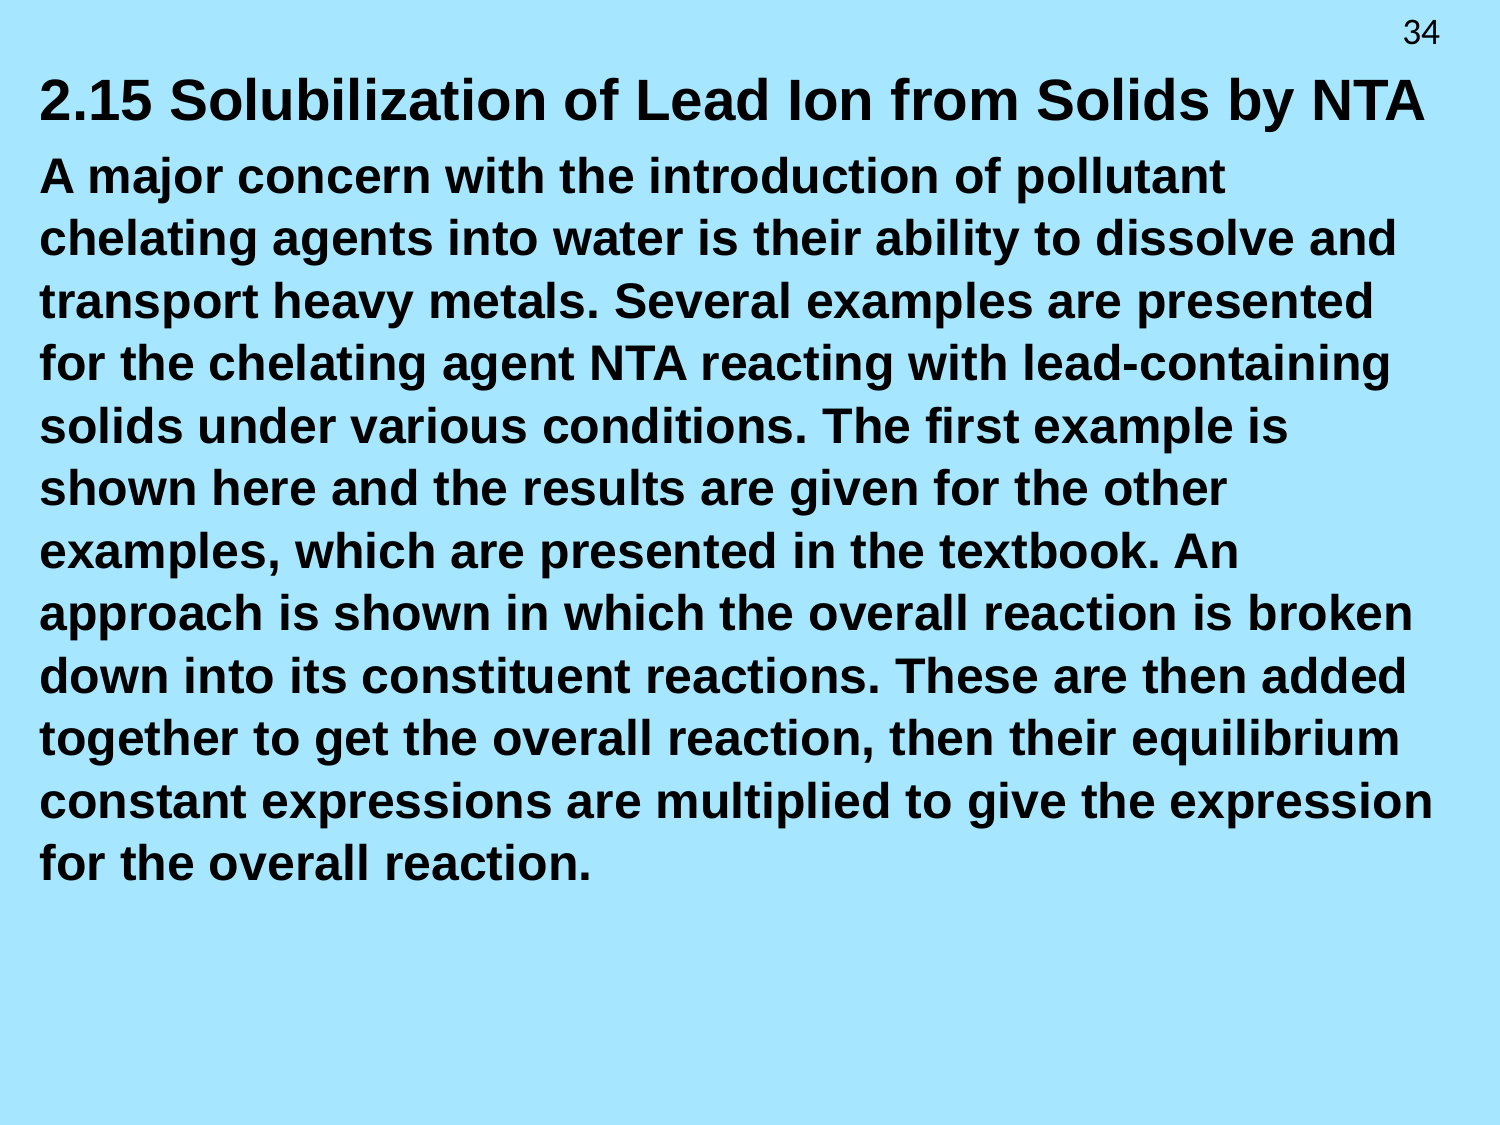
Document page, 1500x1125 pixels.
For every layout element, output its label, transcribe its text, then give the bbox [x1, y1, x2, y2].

text_box 2.15 Solubilization of Lead Ion from Solids by NTA A major concern with the introduction of pollutant chelating agents into water is their ability to dissolve and transport heavy metals. Several examples are presented for the chelating agent NTA reacting with lead-containing solids under various conditions. The first example is shown here and the results are given for the other examples, which are presented in the textbook. An approach is shown in which the overall reaction is broken down into its constituent reactions. These are then added together to get the overall reaction, then their equilibrium constant expressions are multiplied to give the expression for the overall reaction. [24, 50, 1463, 898]
text_box 34 [1387, 0, 1500, 60]
